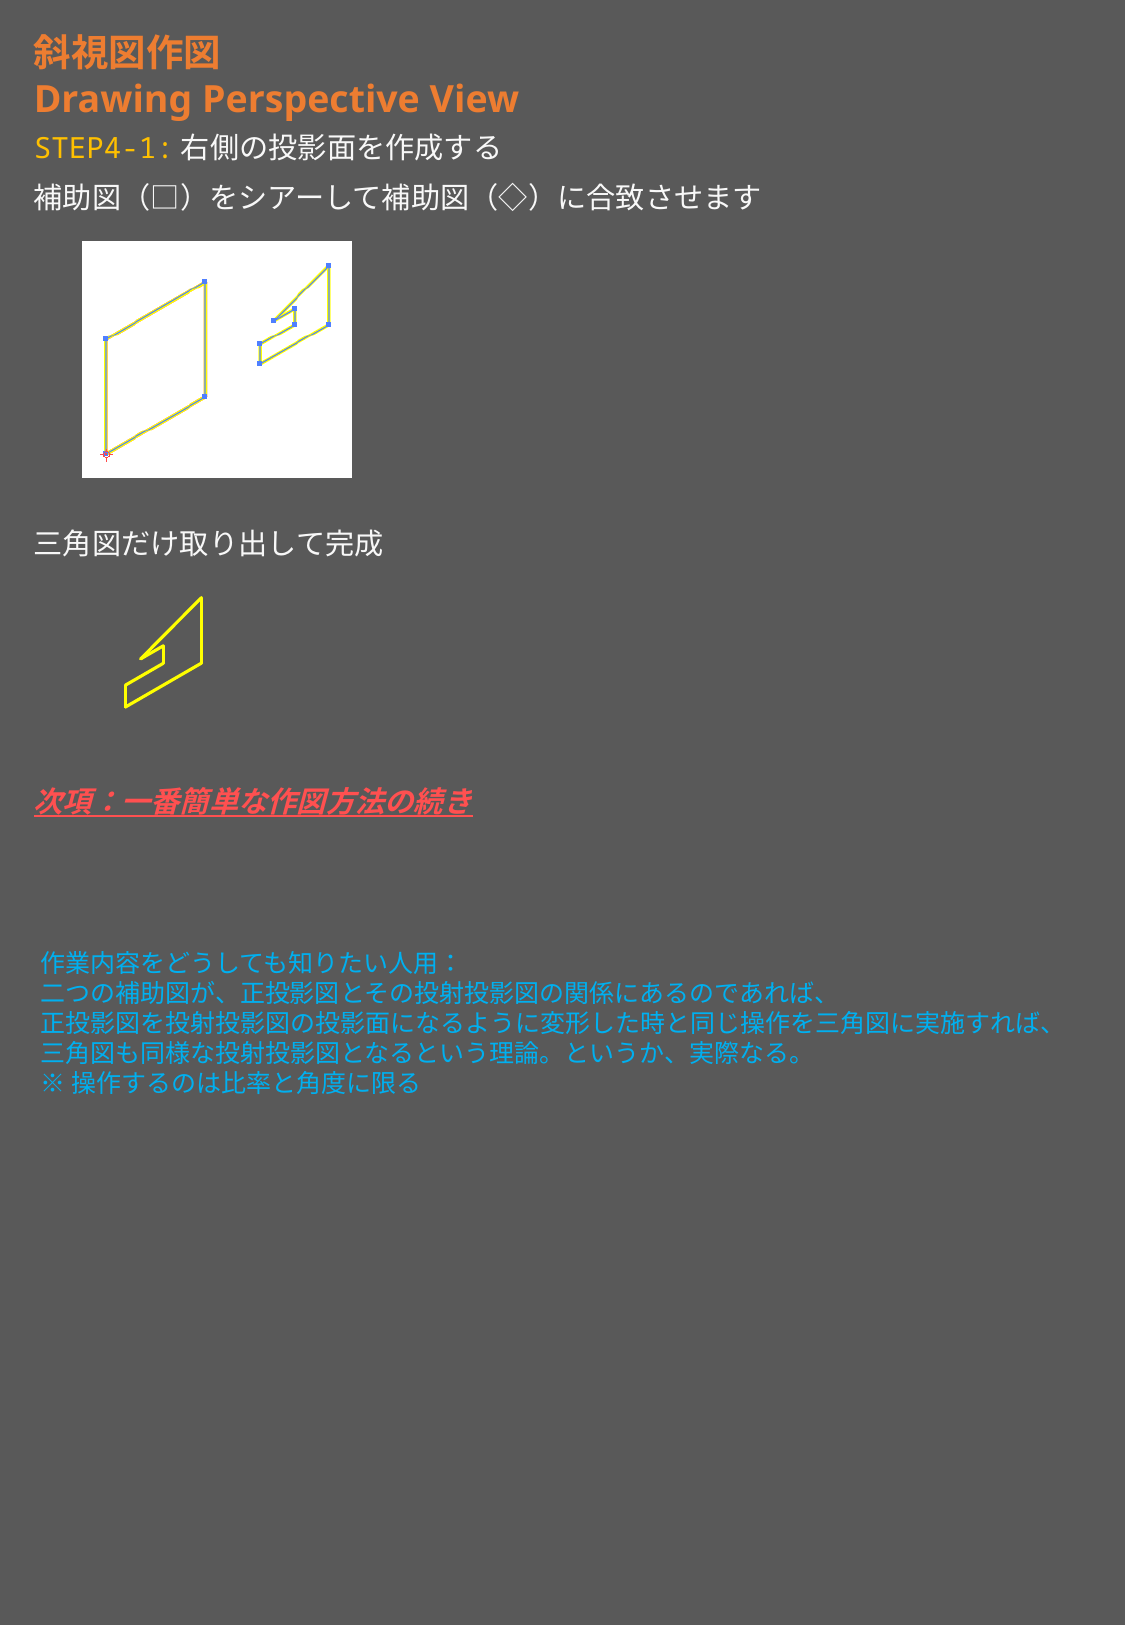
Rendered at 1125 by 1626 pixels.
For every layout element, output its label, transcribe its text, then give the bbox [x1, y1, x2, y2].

picture [82, 241, 352, 479]
text_box 作業内容をどうしても知りたい人用： 二つの補助図が、正投影図とその投射投影図の関係にあるのであれば、 正投影図を投射投影図の投影面になるように変形した時と同じ操作を三角図に実施すれば、 三角図も同様な投射投影図となるという理論。というか、実際なる。 ※操作するのは比率と角度に限る [25, 940, 1081, 1105]
text_box 斜視図作図 Drawing Perspective View [19, 21, 1125, 122]
text_box STEP4-1:右側の投影面を作成する [19, 122, 1125, 172]
text_box 補助図（□）をシアーして補助図（◇）に合致させます [19, 172, 1125, 222]
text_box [124, 597, 204, 708]
text_box 次項：一番簡単な作図方法の続き [19, 776, 1125, 827]
text_box 三角図だけ取り出して完成 [19, 518, 1125, 568]
